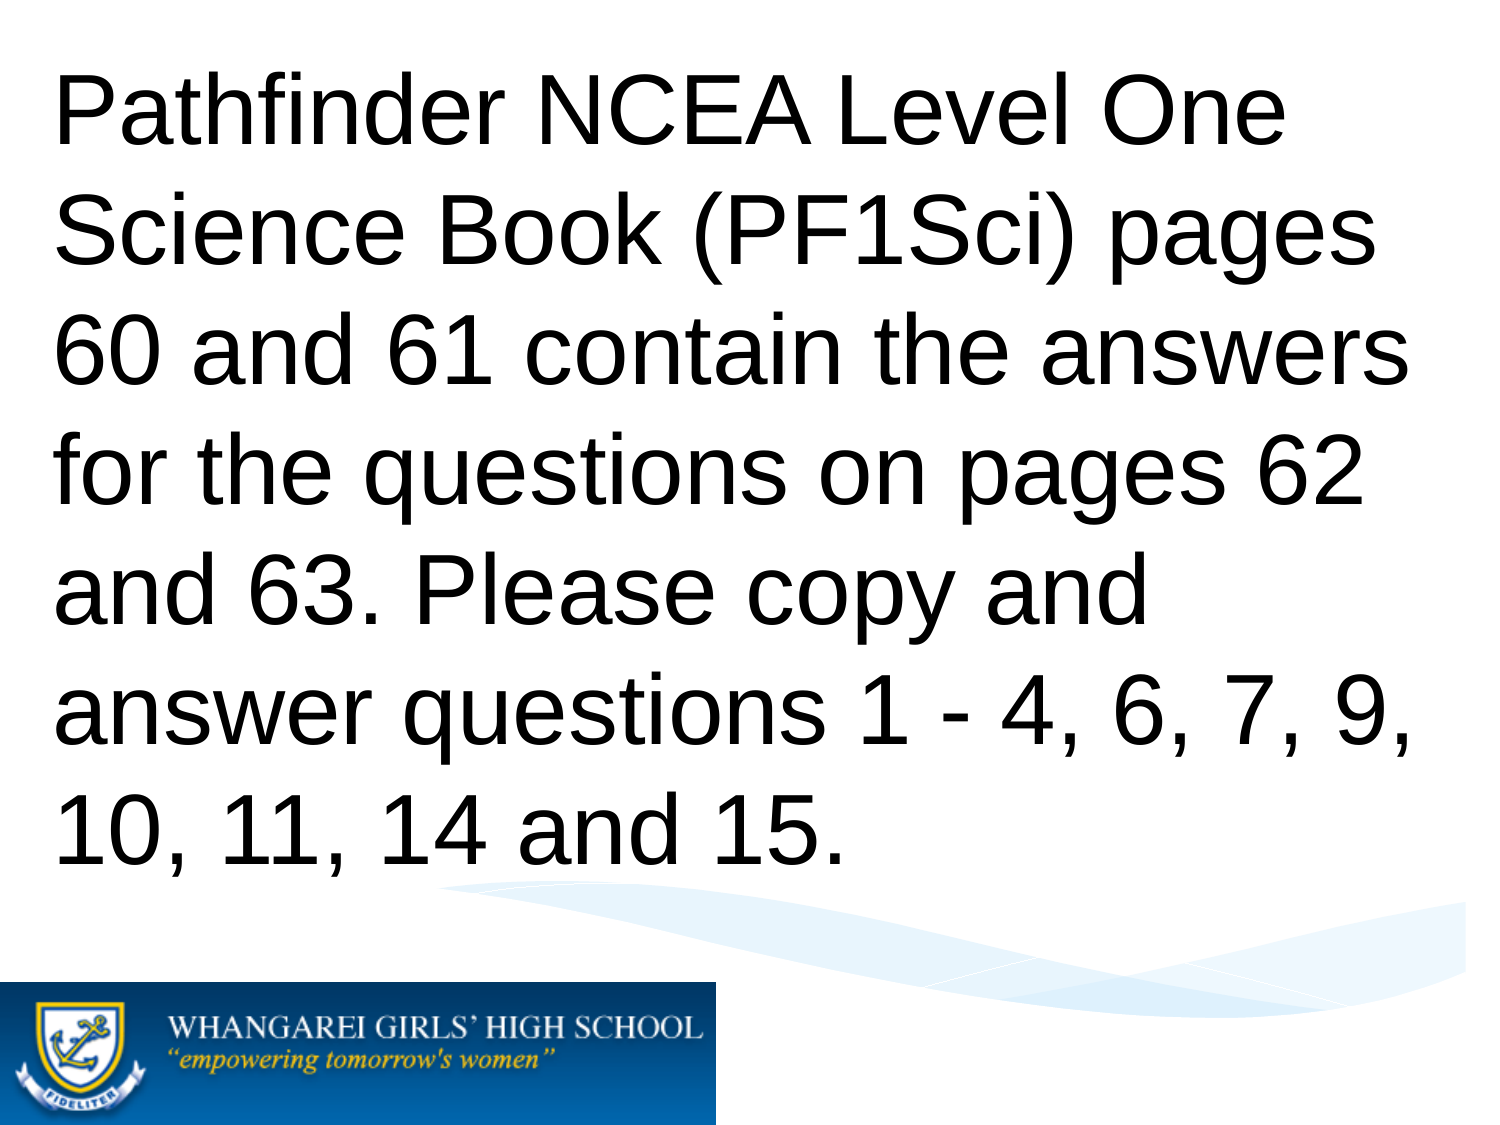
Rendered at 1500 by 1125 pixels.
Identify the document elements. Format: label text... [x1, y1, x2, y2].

picture [0, 982, 716, 1125]
text_box Pathfinder NCEA Level One Science Book (PF1Sci) pages 60 and 61 contain the answers for the questions on pages 62 and 63. Please copy and answer questions 1 - 4, 6, 7, 9, 10, 11, 14 and 15. [37, 37, 1438, 892]
